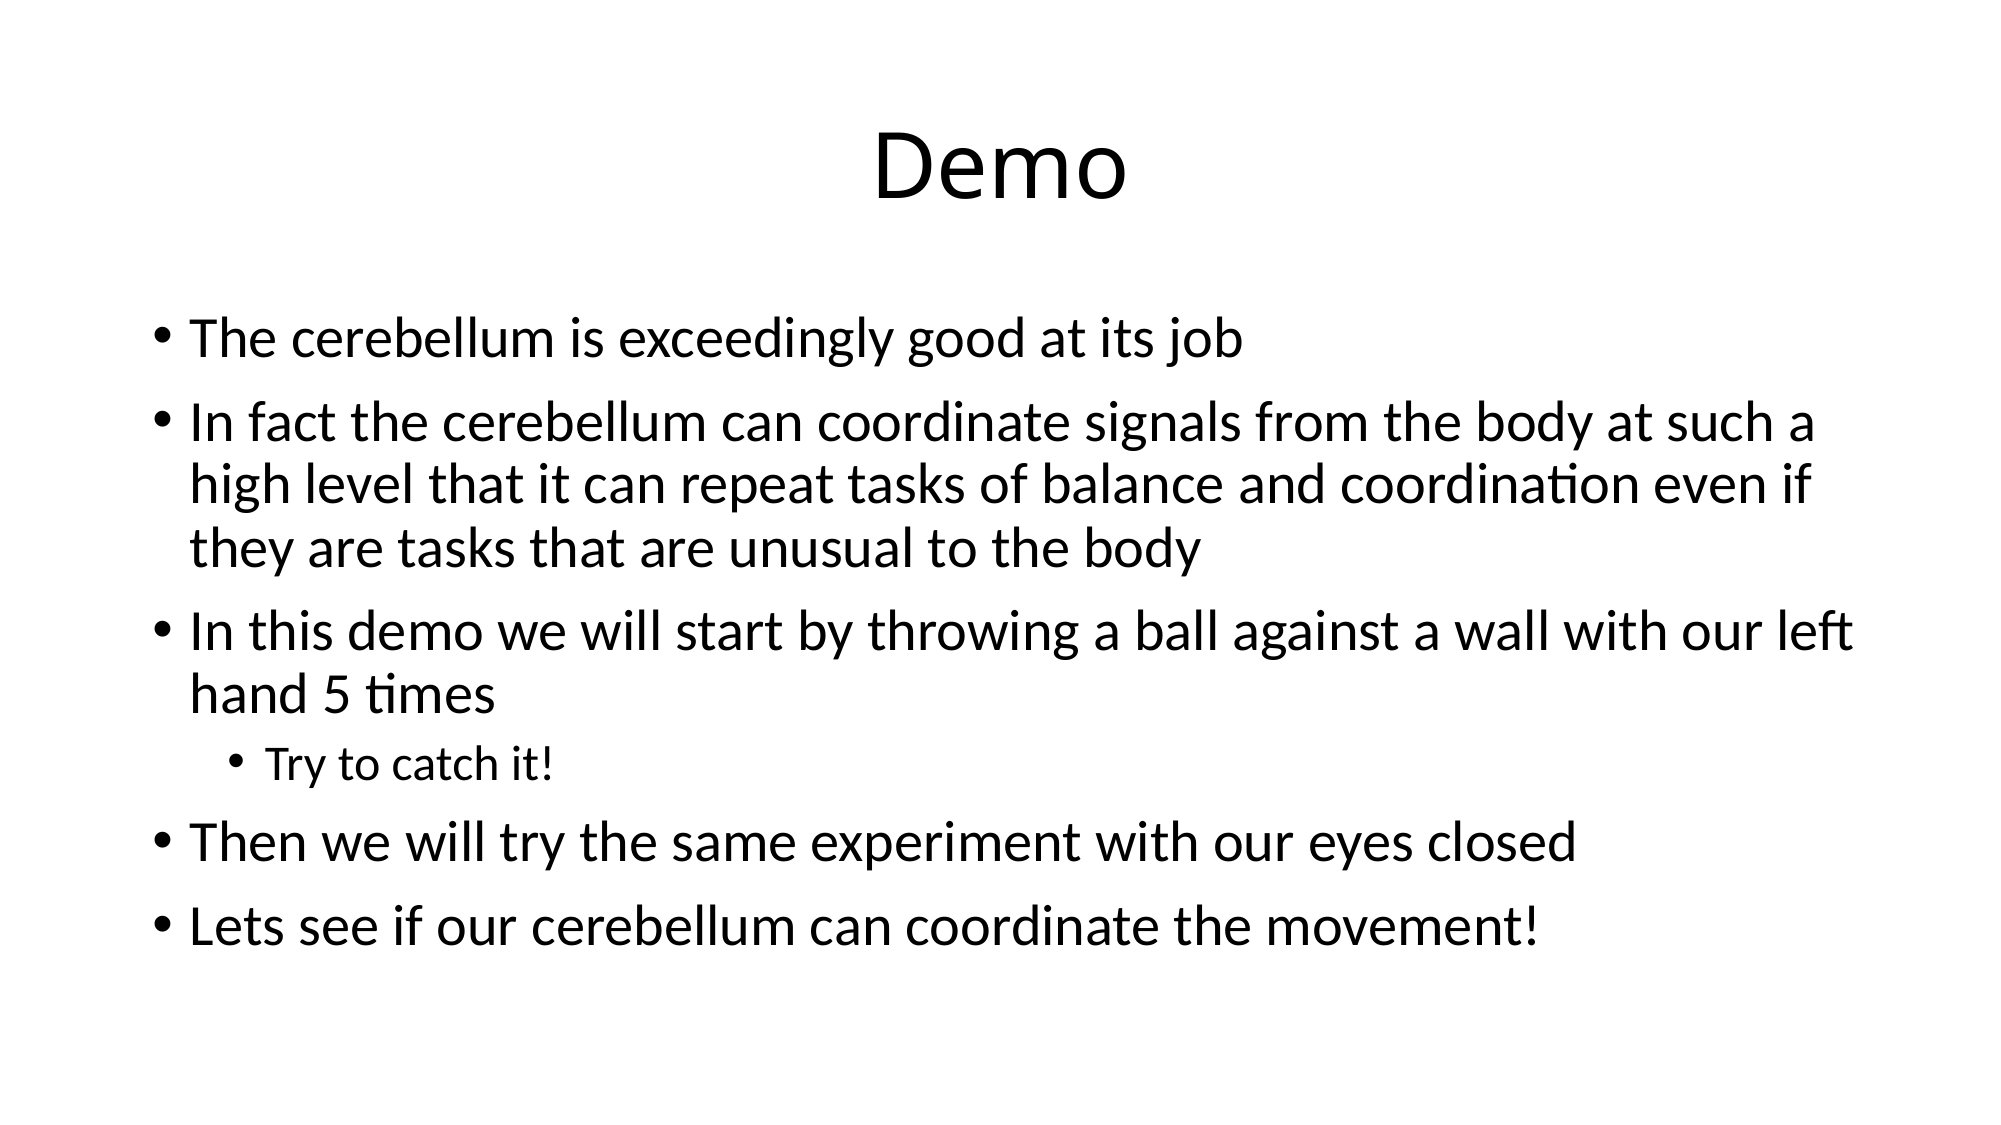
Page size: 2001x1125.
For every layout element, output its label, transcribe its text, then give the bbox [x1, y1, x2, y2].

list The cerebellum is exceedingly good at its job In fact the cerebellum can coordinate signals from the body at such a high level that it can repeat tasks of balance and coordination even if they are tasks that are unusual to the body In this demo we will start by throwing a ball against a wall with our left hand 5 times Try to catch it! Then we will try the same experiment with our eyes closed Lets see if our cerebellum can coordinate the movement! [137, 299, 1899, 1014]
title Demo [137, 59, 1863, 278]
